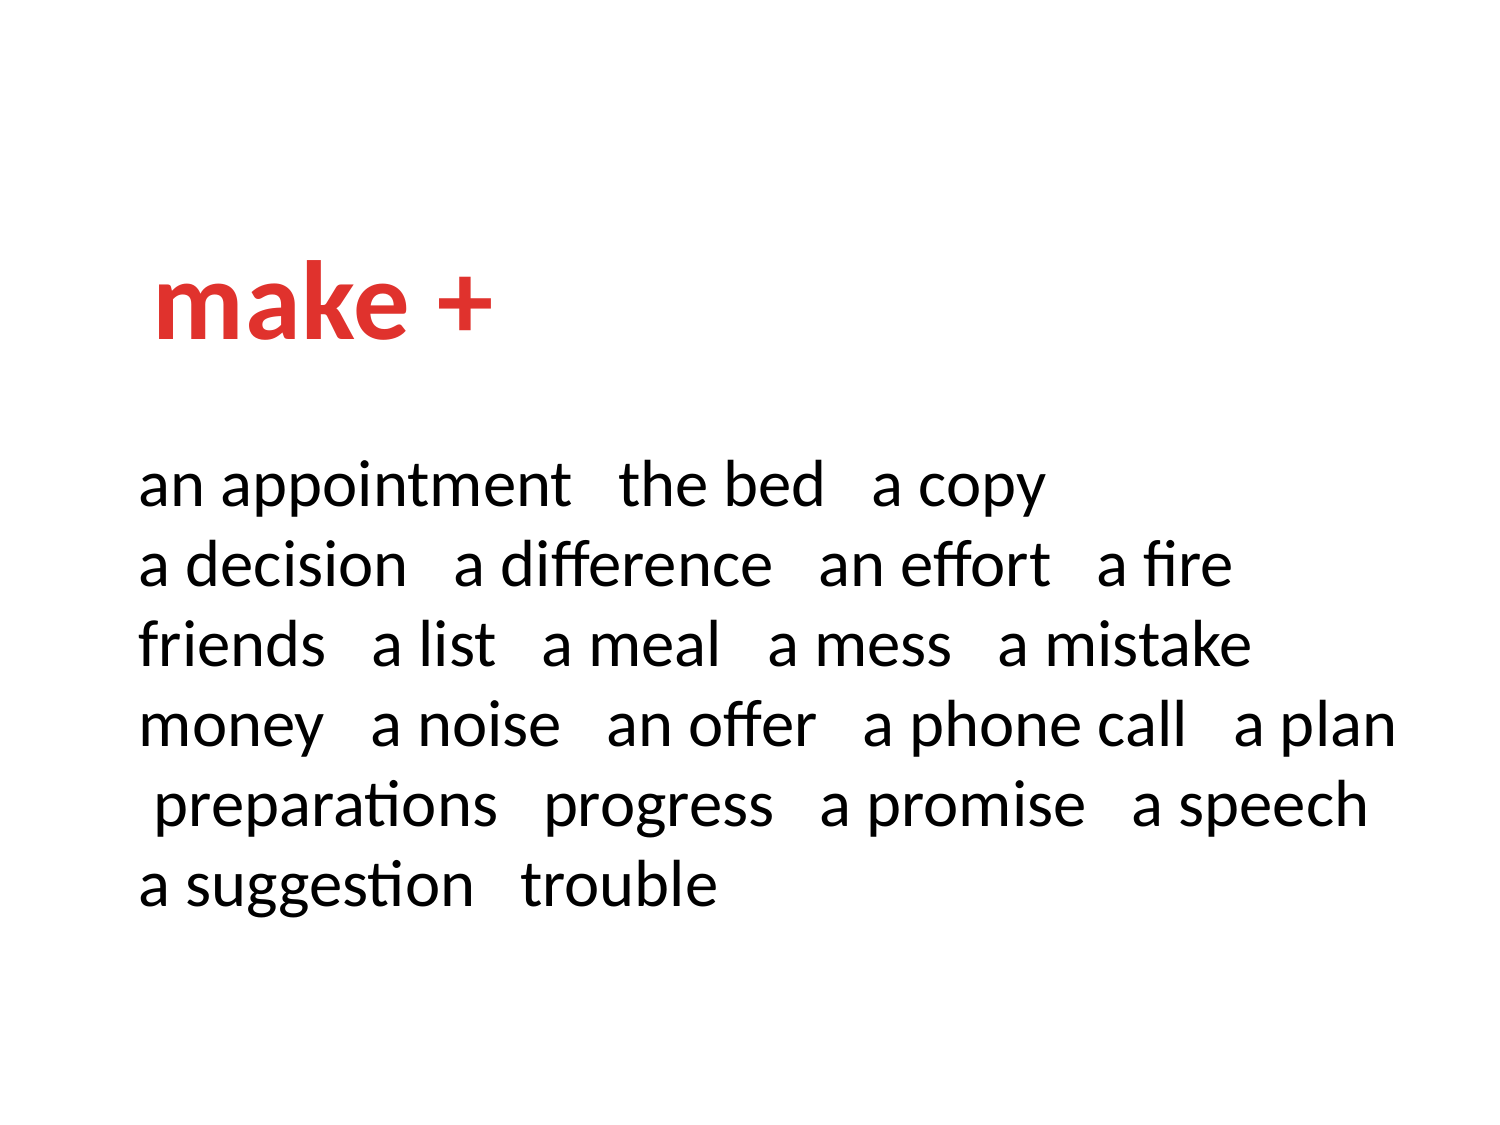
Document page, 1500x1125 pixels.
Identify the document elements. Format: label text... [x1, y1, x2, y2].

text_box make + [137, 219, 510, 370]
text_box an appointment the bed a copy a decision a difference an effort a fire friends a list a meal a mess a mistake money a noise an offer a phone call a plan preparations progress a promise a speech a suggestion trouble [123, 432, 1435, 927]
